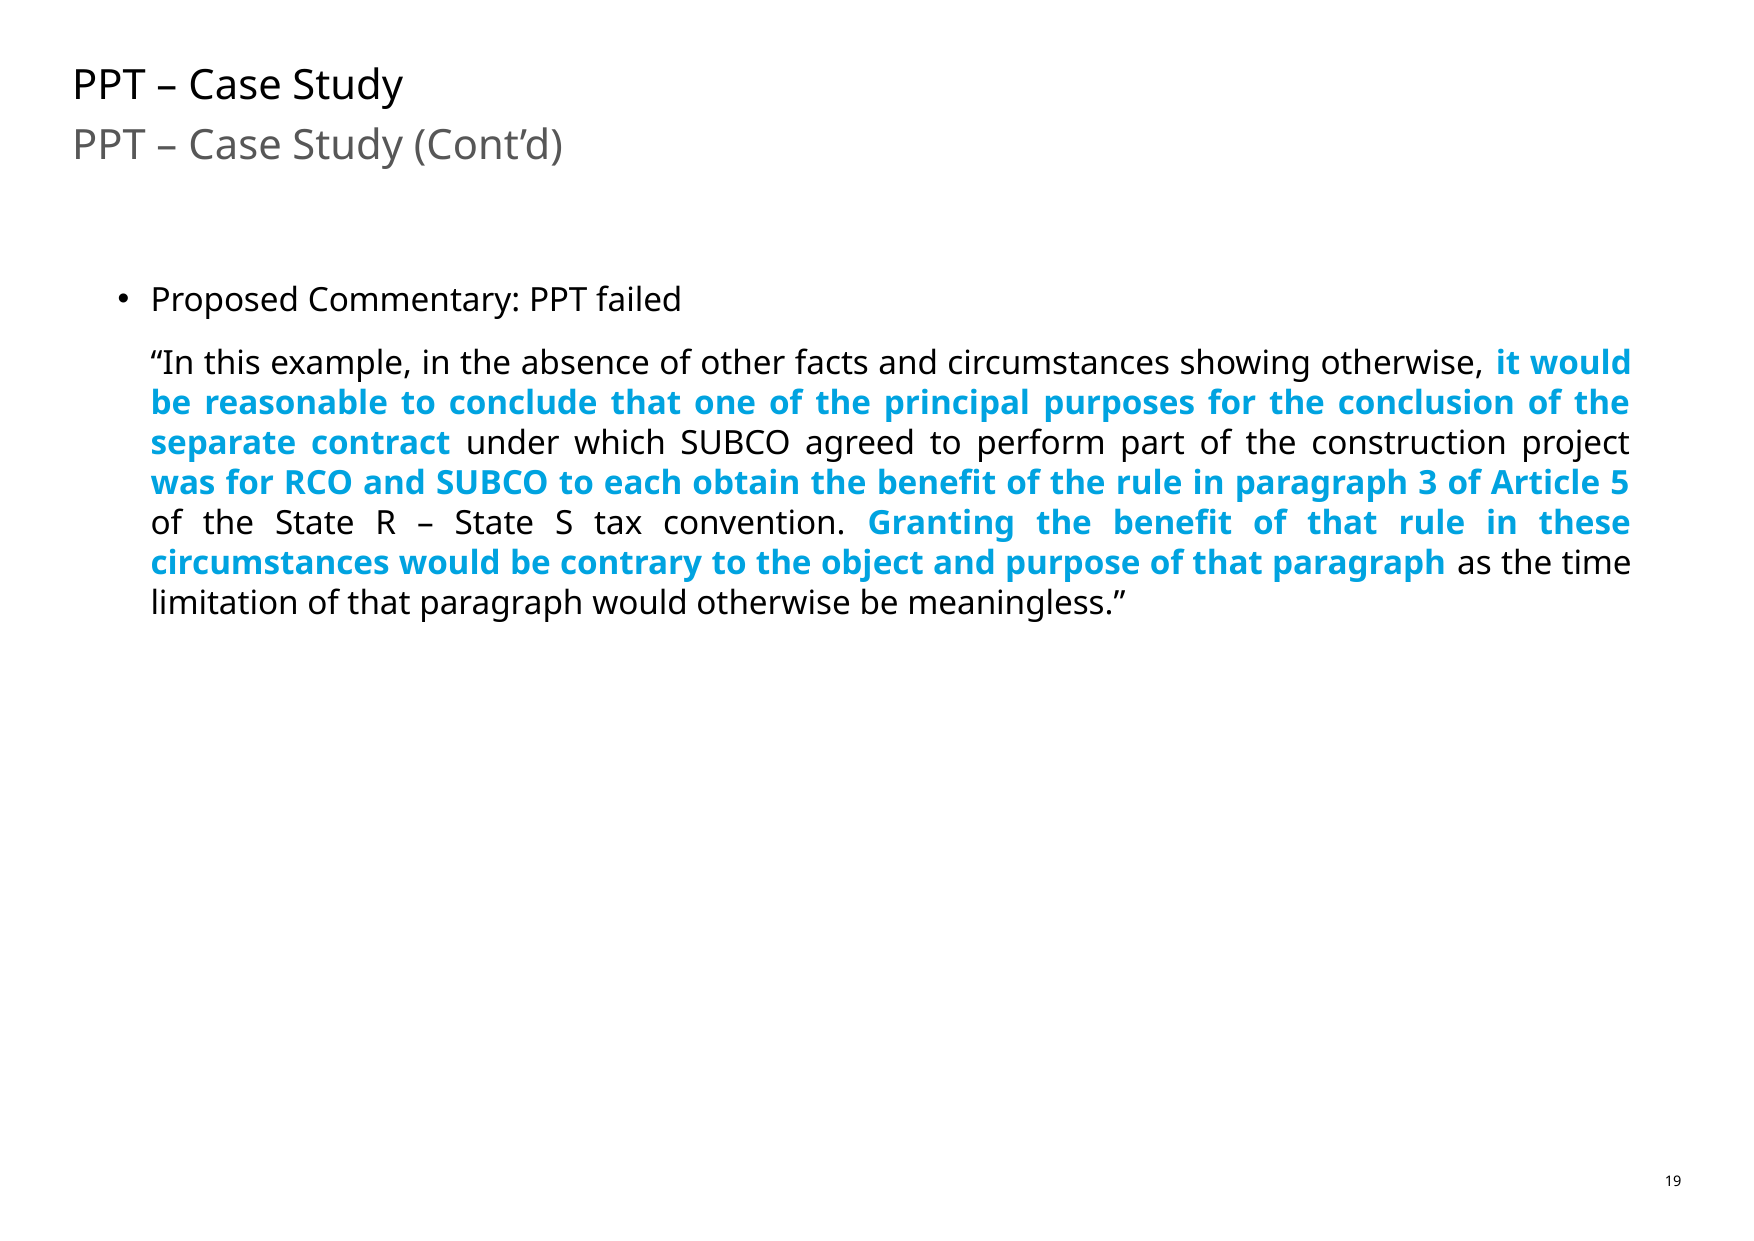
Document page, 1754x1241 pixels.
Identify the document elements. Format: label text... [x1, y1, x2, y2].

list PPT – Case Study (Cont’d) [72, 118, 1678, 255]
title PPT – Case Study [72, 57, 1678, 118]
list Proposed Commentary: PPT failed “In this example, in the absence of other facts and circumstances showing otherwise, it would be reasonable to conclude that one of the principal purposes for the conclusion of the separate contract under which SUBCO agreed to perform part of the construction project was for RCO and SUBCO to each obtain the benefit of the rule in paragraph 3 of Article 5 of the State R – State S tax convention. Granting the benefit of that rule in these circumstances would be contrary to the object and purpose of that paragraph as the time limitation of that paragraph would otherwise be meaningless.” [117, 278, 1633, 1117]
